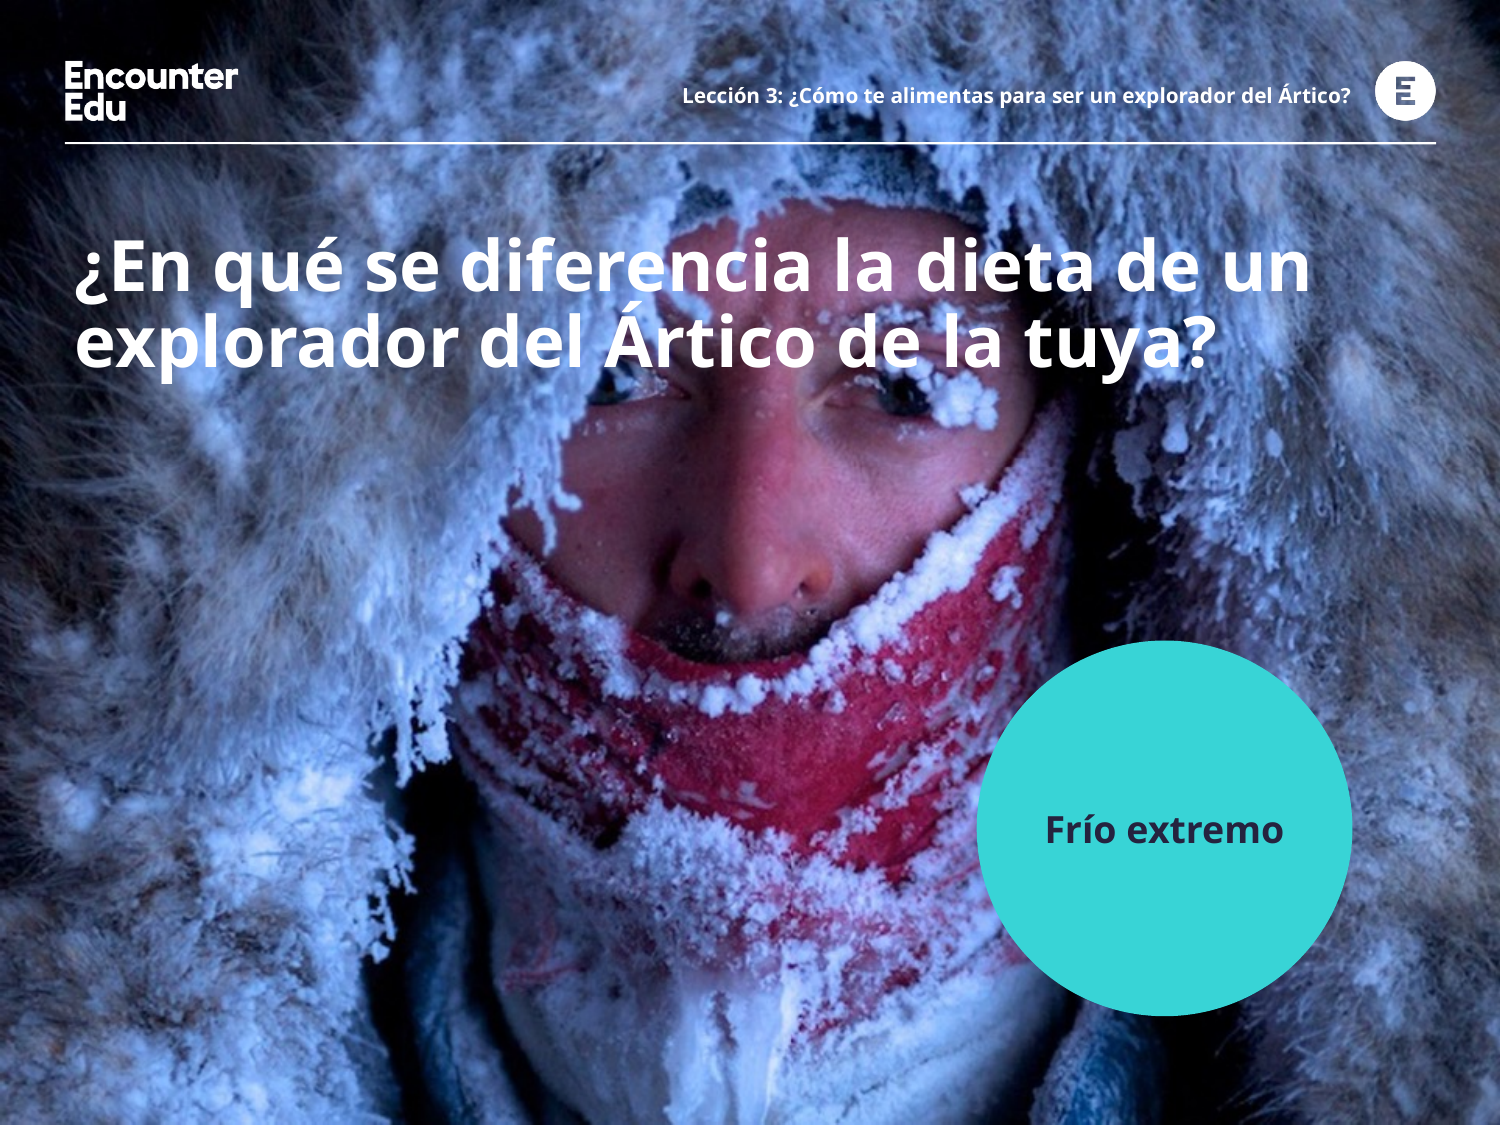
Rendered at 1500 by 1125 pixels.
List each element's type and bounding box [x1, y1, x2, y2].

picture [0, 0, 1500, 1125]
text_box [976, 640, 1353, 1017]
